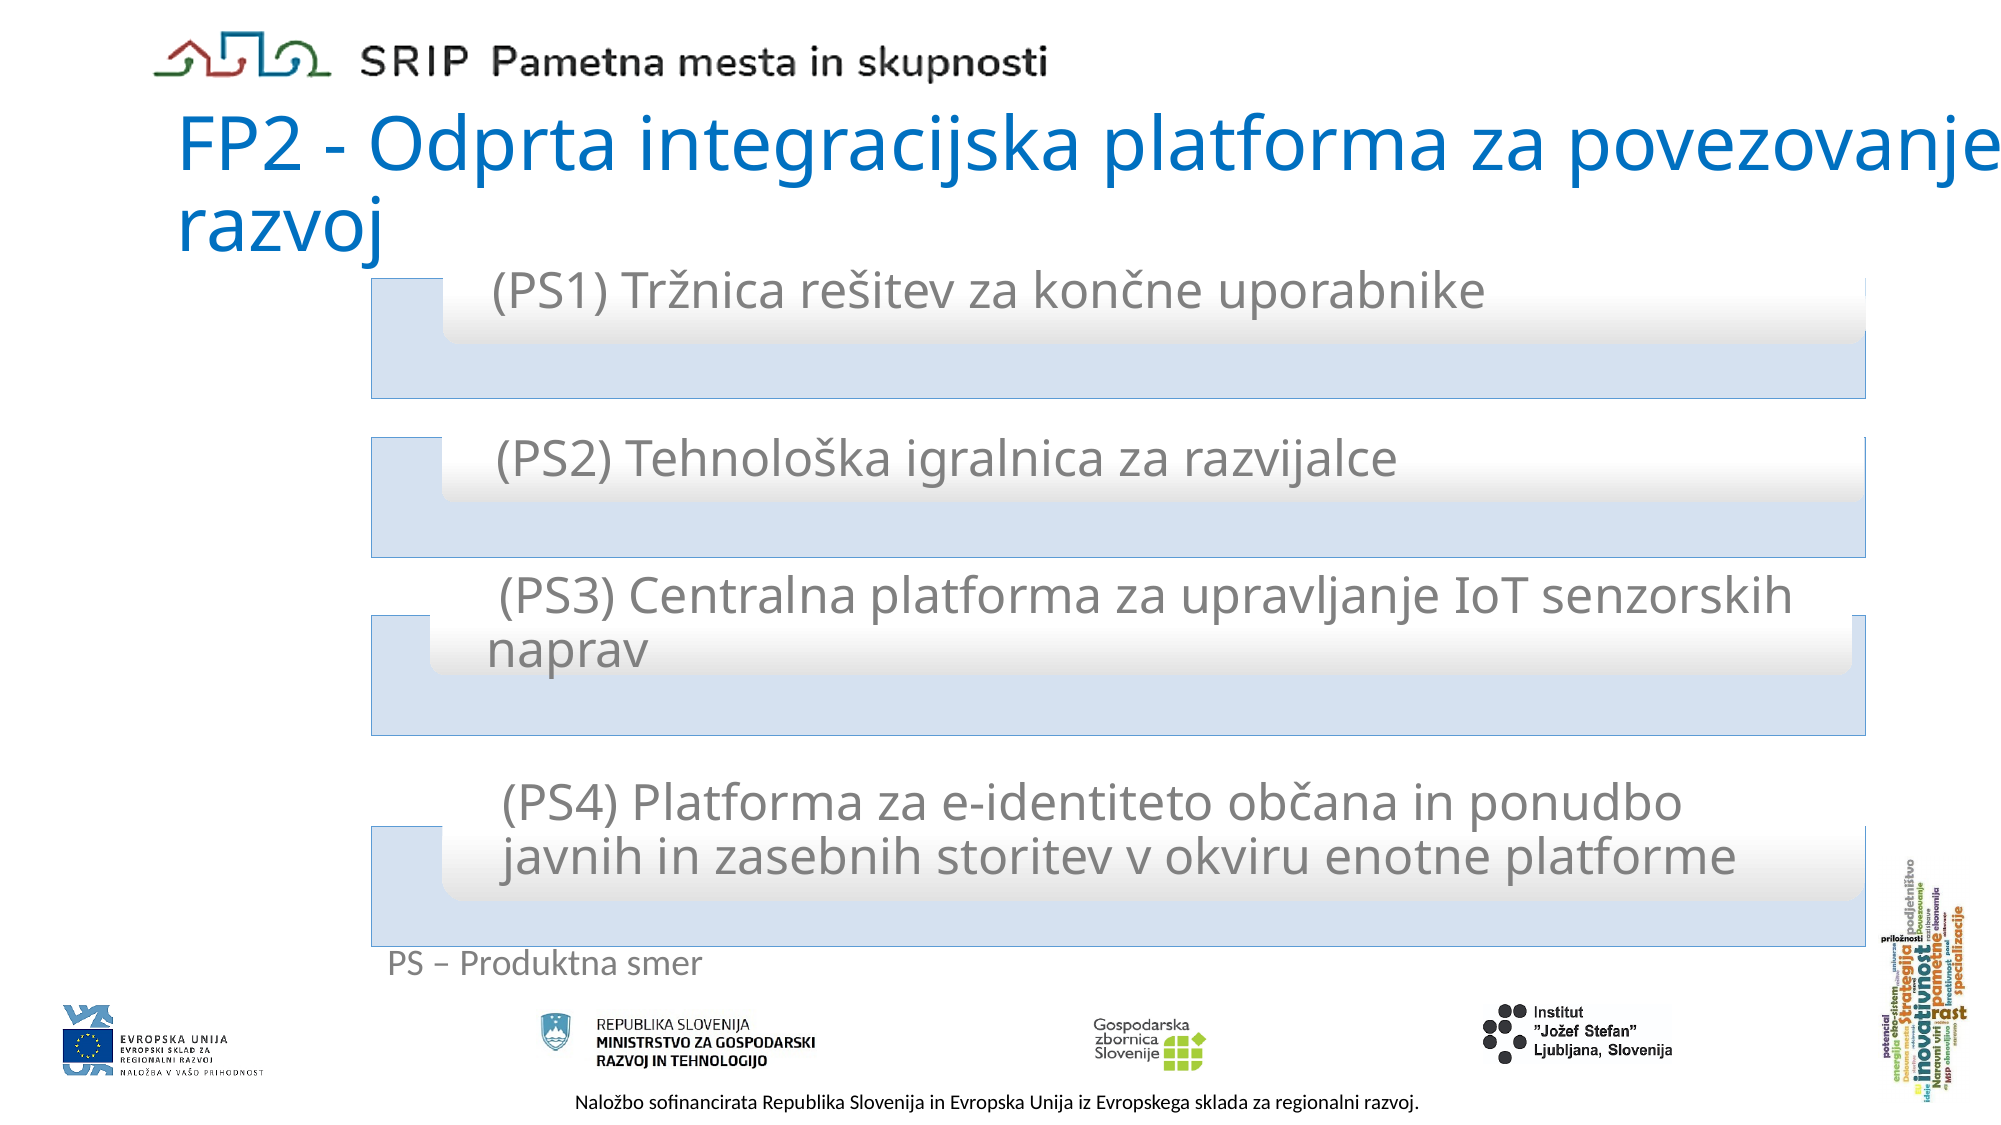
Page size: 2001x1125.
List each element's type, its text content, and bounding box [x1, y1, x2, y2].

picture [1878, 856, 1970, 1103]
picture [62, 1004, 264, 1076]
picture [1090, 1013, 1211, 1073]
picture [536, 1009, 817, 1069]
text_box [371, 236, 1866, 961]
text_box PS – Produktna smer [372, 961, 719, 991]
picture [138, 16, 1058, 87]
title FP2 - Odprta integracijska platforma za povezovanje in razvoj [161, 77, 2000, 296]
picture [1483, 1004, 1672, 1064]
